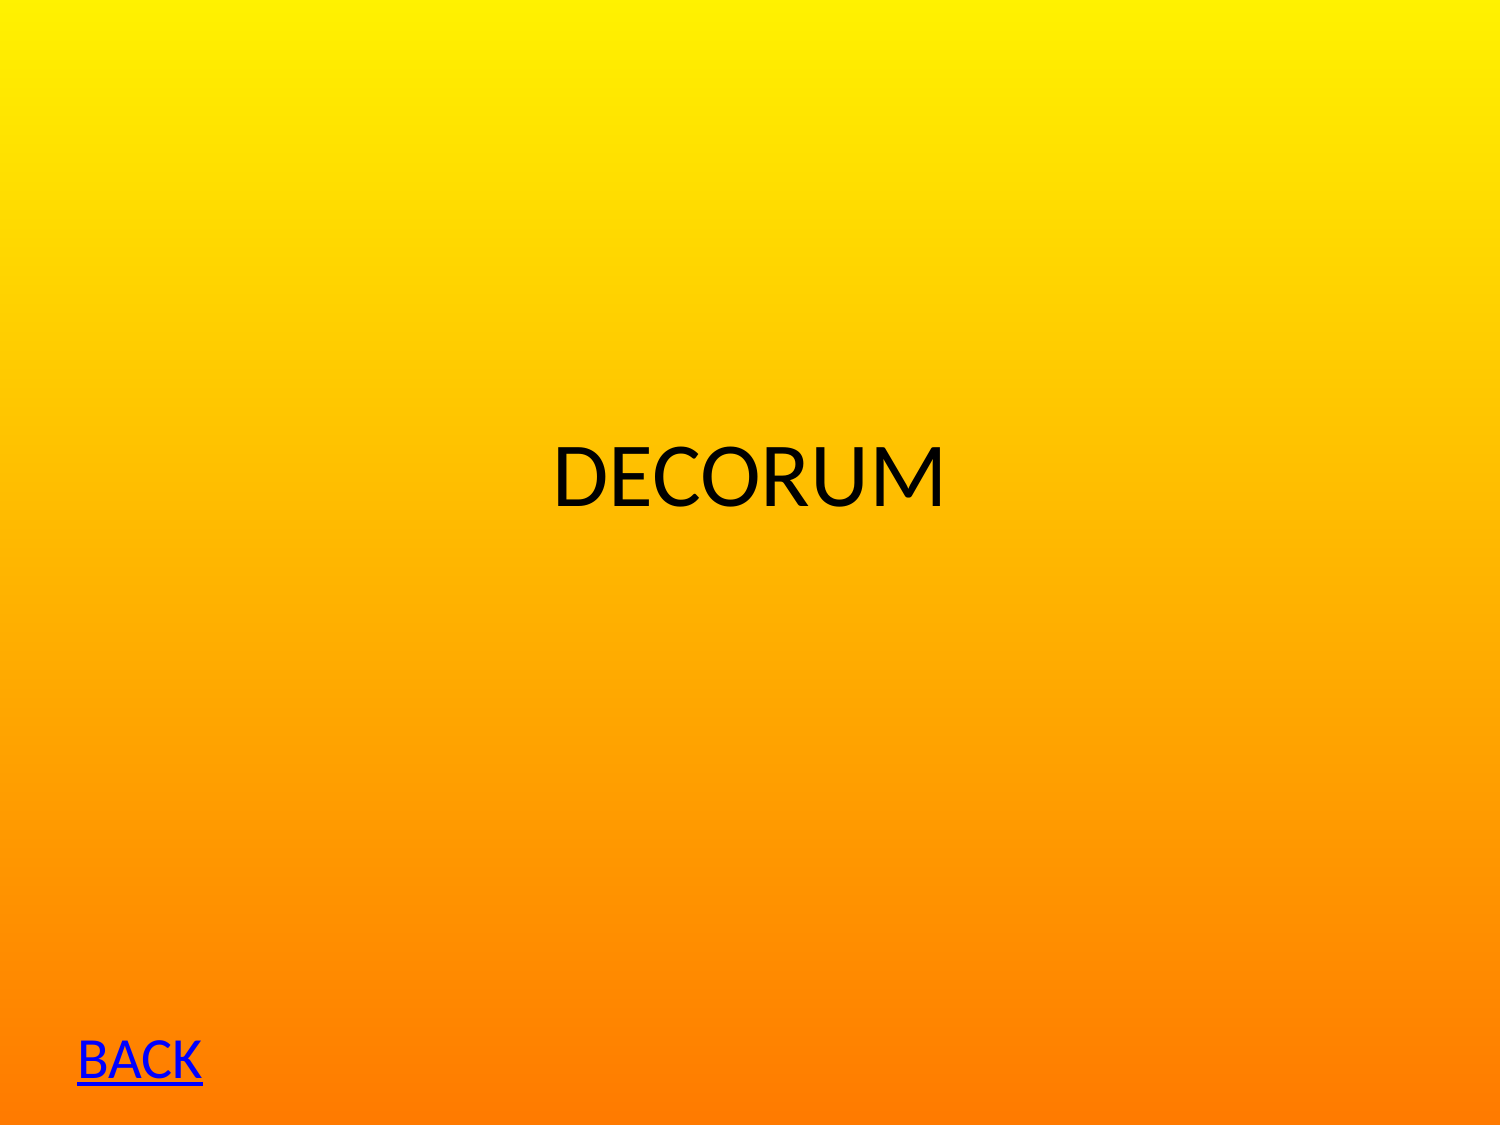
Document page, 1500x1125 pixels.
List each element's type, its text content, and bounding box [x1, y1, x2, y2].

text_box BACK [62, 1012, 275, 1098]
title DECORUM [112, 349, 1388, 591]
